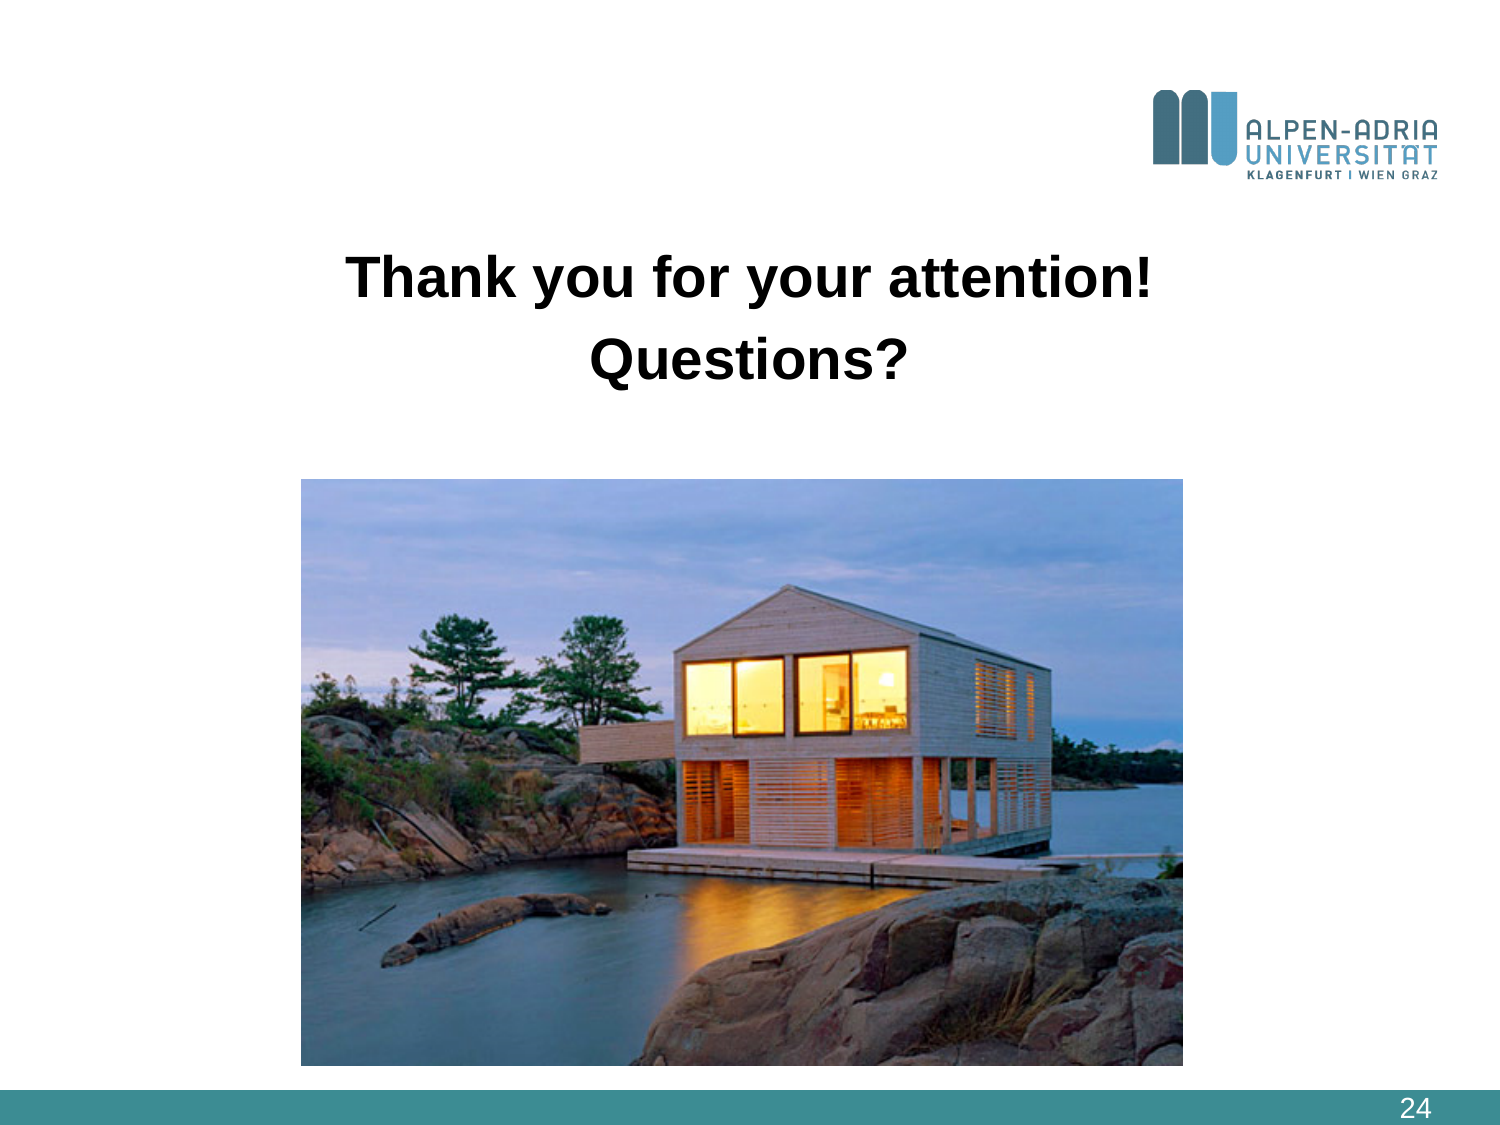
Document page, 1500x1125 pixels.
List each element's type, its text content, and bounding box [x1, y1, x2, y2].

slide_number 24 [1352, 1082, 1447, 1123]
picture [1136, 90, 1456, 196]
list Thank you for your attention! Questions? [112, 231, 1388, 445]
picture [300, 479, 1183, 1066]
